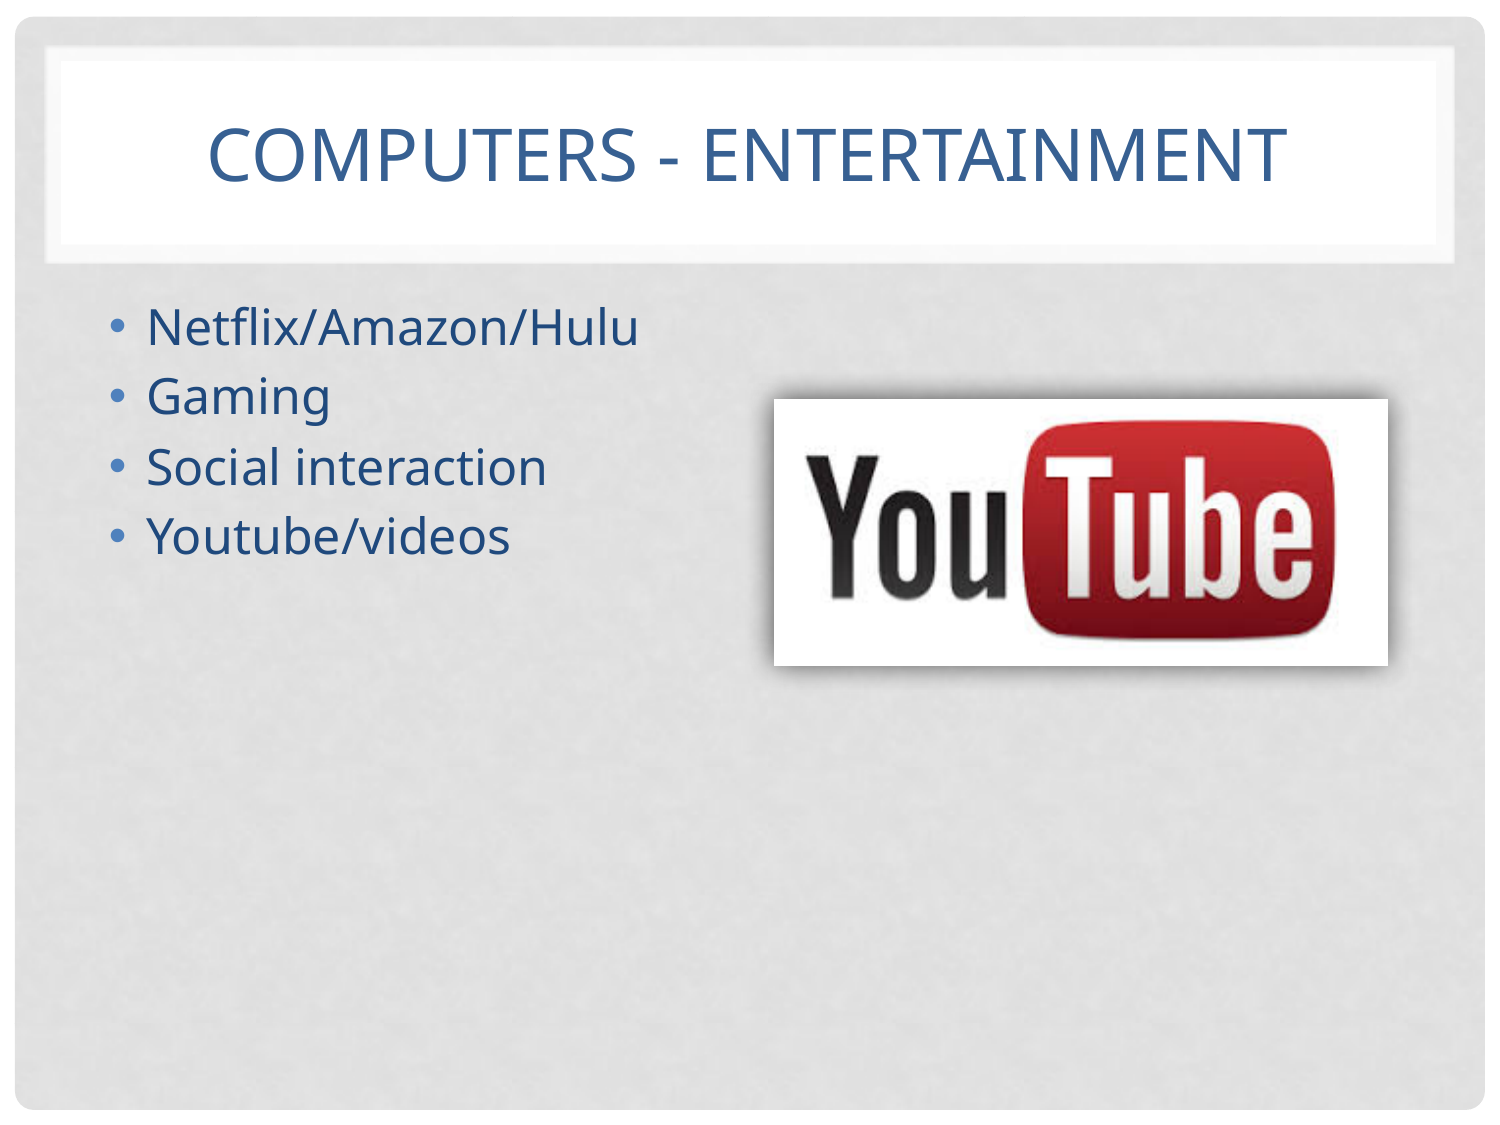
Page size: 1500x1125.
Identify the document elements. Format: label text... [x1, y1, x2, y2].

list Netflix/Amazon/Hulu Gaming Social interaction Youtube/videos [75, 287, 1425, 1005]
title Computers - Entertainment [69, 66, 1425, 238]
picture [774, 399, 1388, 666]
